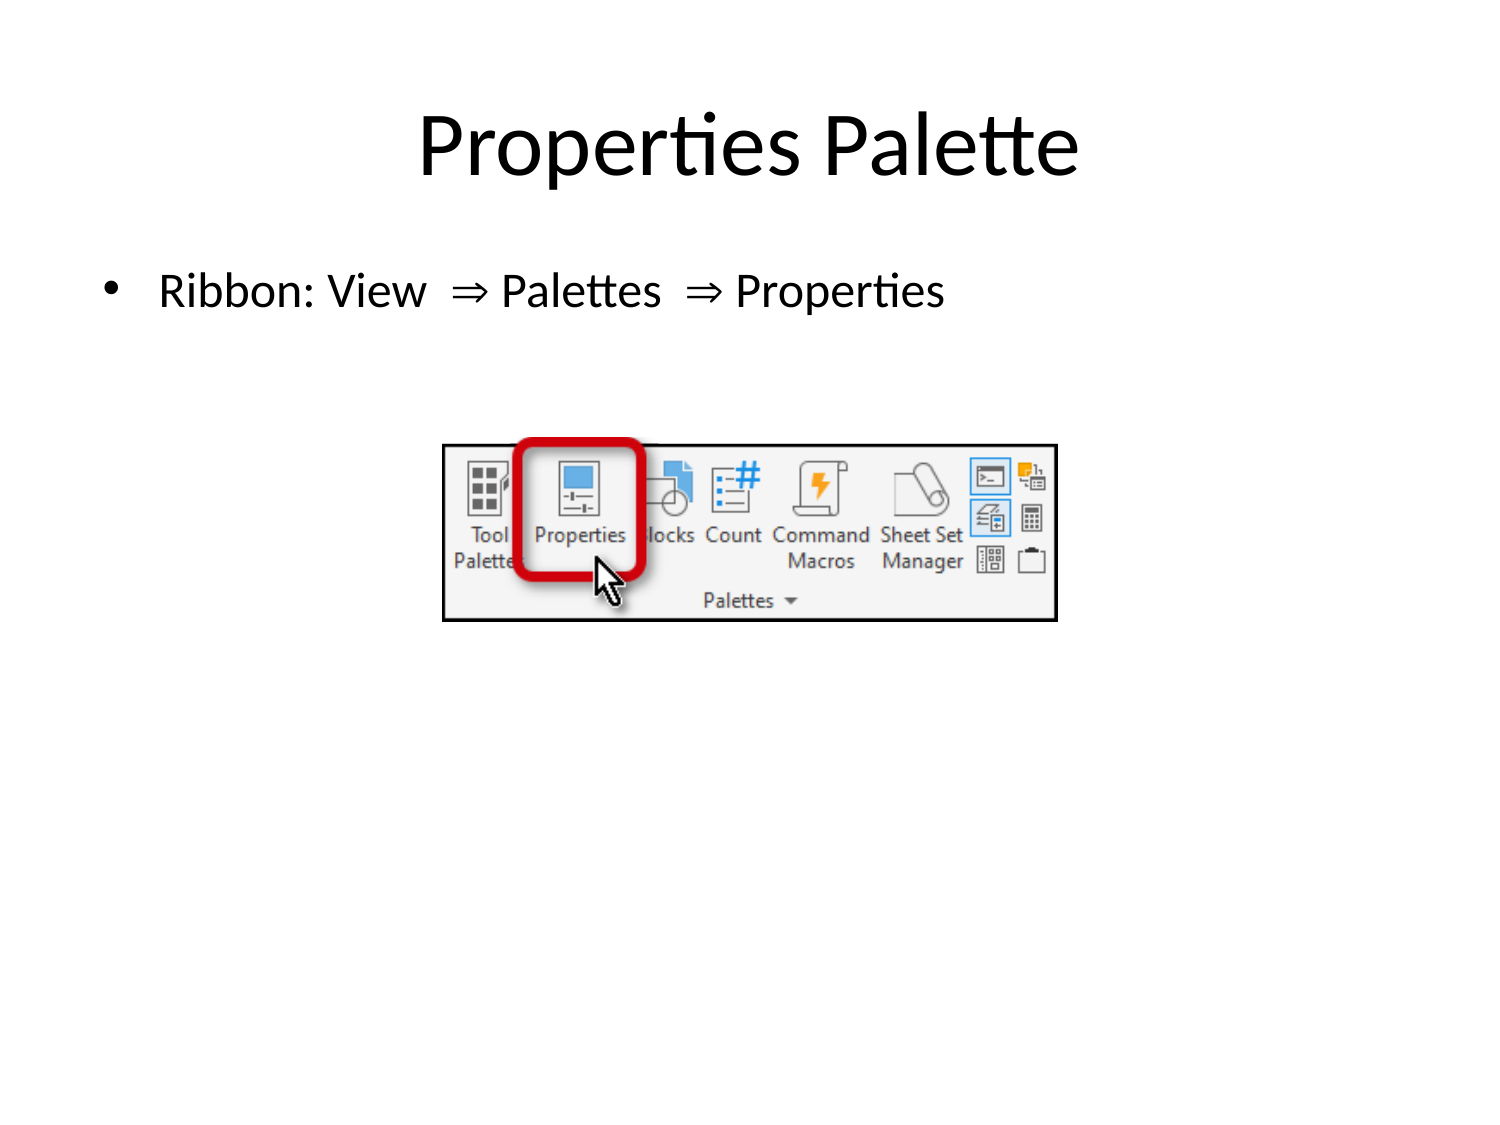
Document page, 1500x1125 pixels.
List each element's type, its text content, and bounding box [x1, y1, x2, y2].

list Ribbon: View  Palettes  Properties [87, 249, 1213, 950]
picture [442, 437, 1058, 622]
title Properties Palette [75, 45, 1425, 233]
